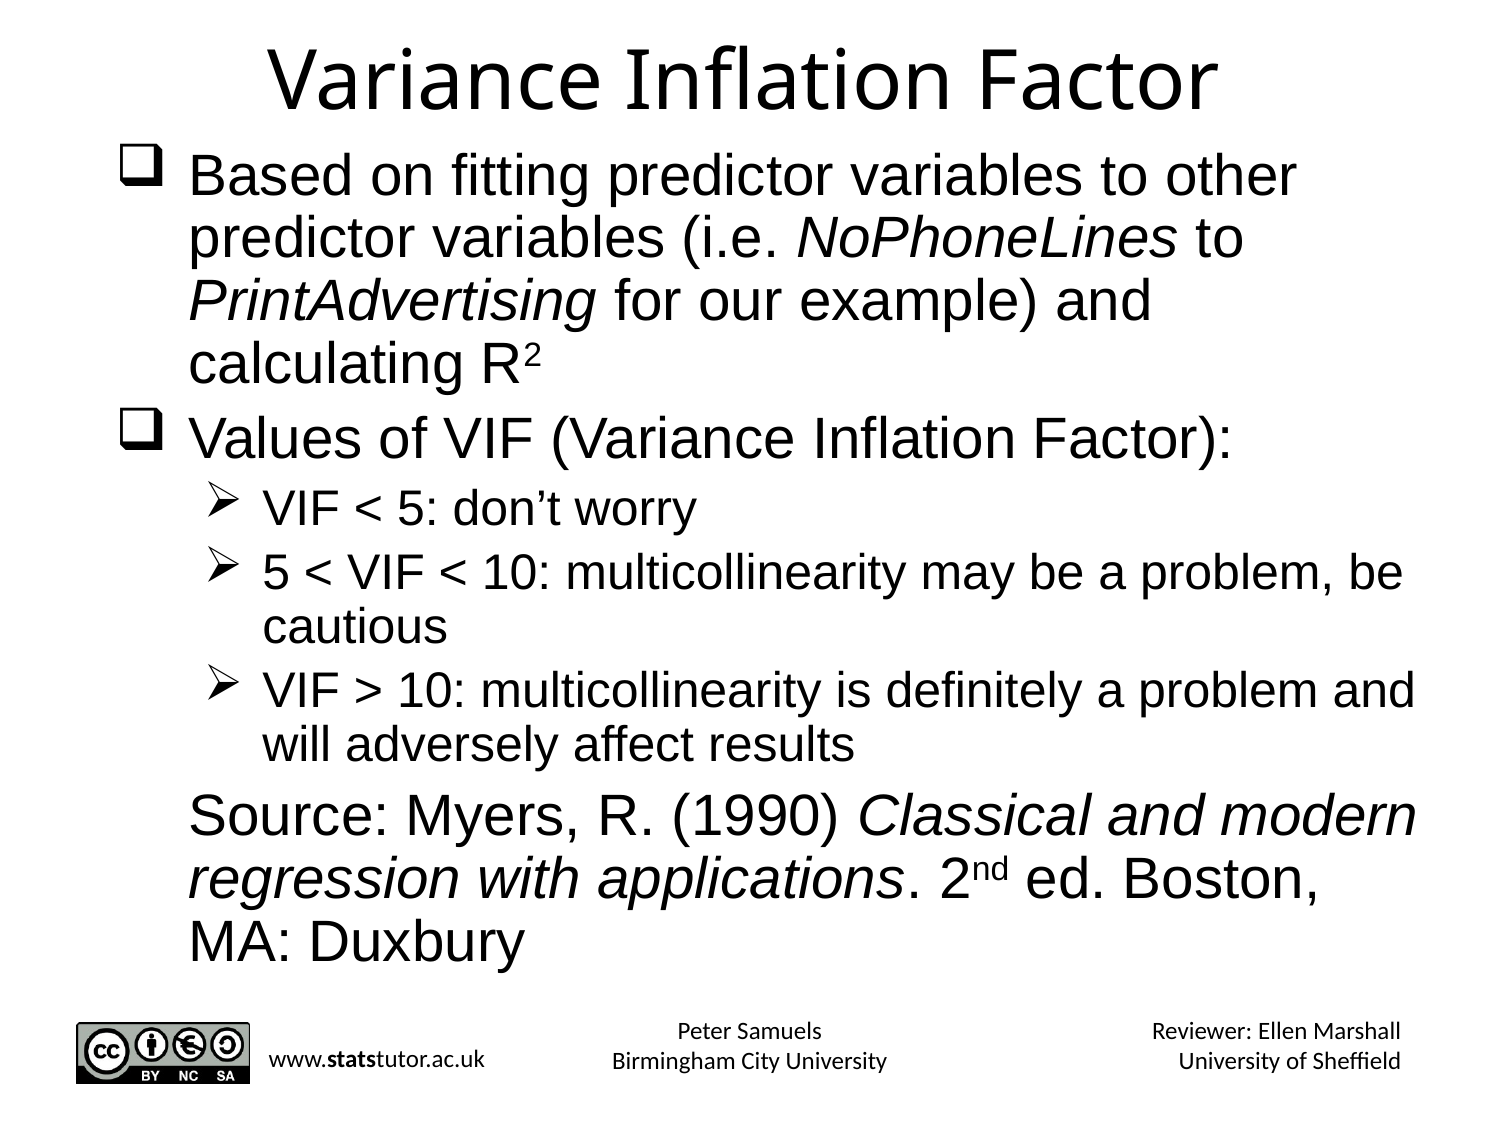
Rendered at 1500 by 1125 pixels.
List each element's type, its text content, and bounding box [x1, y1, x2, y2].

text_box Peter Samuels Birmingham City University [549, 1007, 951, 1083]
picture [76, 1022, 251, 1084]
title Variance Inflation Factor [58, 19, 1430, 134]
text_box Reviewer: Ellen Marshall University of Sheffield [1038, 1007, 1417, 1083]
text_box www.statstutor.ac.uk [254, 1035, 573, 1080]
list Based on fitting predictor variables to other predictor variables (i.e. NoPhoneLines to PrintAdvertising for our example) and calculating R2 Values of VIF (Variance Inflation Factor): VIF < 5: don’t worry 5 < VIF < 10: multicollinearity may be a problem, be cautious VIF > 10: multicollinearity is definitely a problem and will adversely affect results Source: Myers, R. (1990) Classical and modern regression with applications. 2nd ed. Boston, MA: Duxbury [100, 137, 1436, 988]
